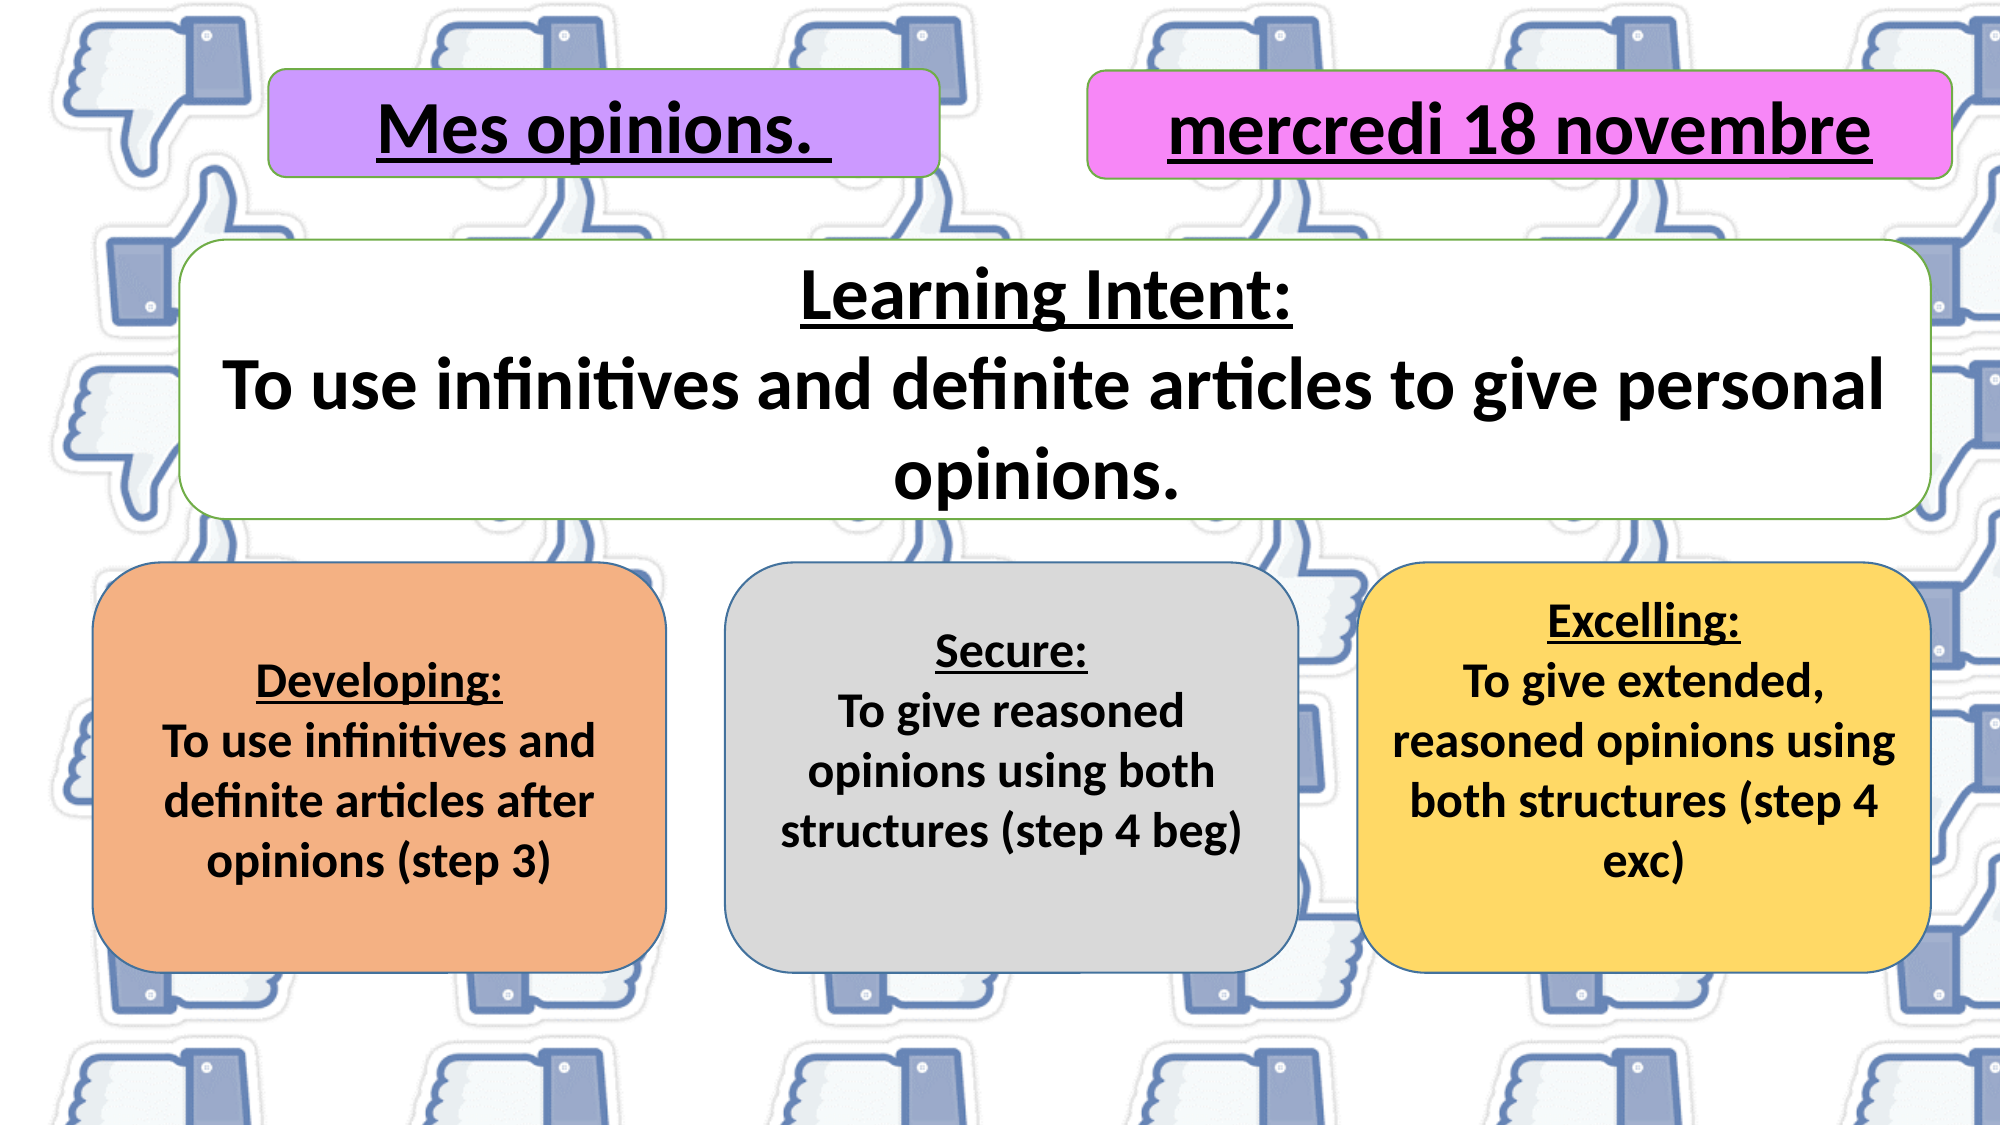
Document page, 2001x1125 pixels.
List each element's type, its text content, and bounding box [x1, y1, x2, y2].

text_box Secure: To give reasoned opinions using both structures (step 4 beg) [723, 561, 1300, 974]
text_box mercredi 18 novembre [1086, 69, 1954, 180]
table_cell [0, 0, 2000, 1125]
text_box Developing: To use infinitives and definite articles after opinions (step 3) [91, 561, 668, 974]
text_box Learning Intent: To use infinitives and definite articles to give personal opinions. [178, 238, 1932, 521]
text_box Excelling: To give extended, reasoned opinions using both structures (step 4 exc) [1356, 561, 1932, 974]
text_box Mes opinions. [267, 68, 941, 179]
